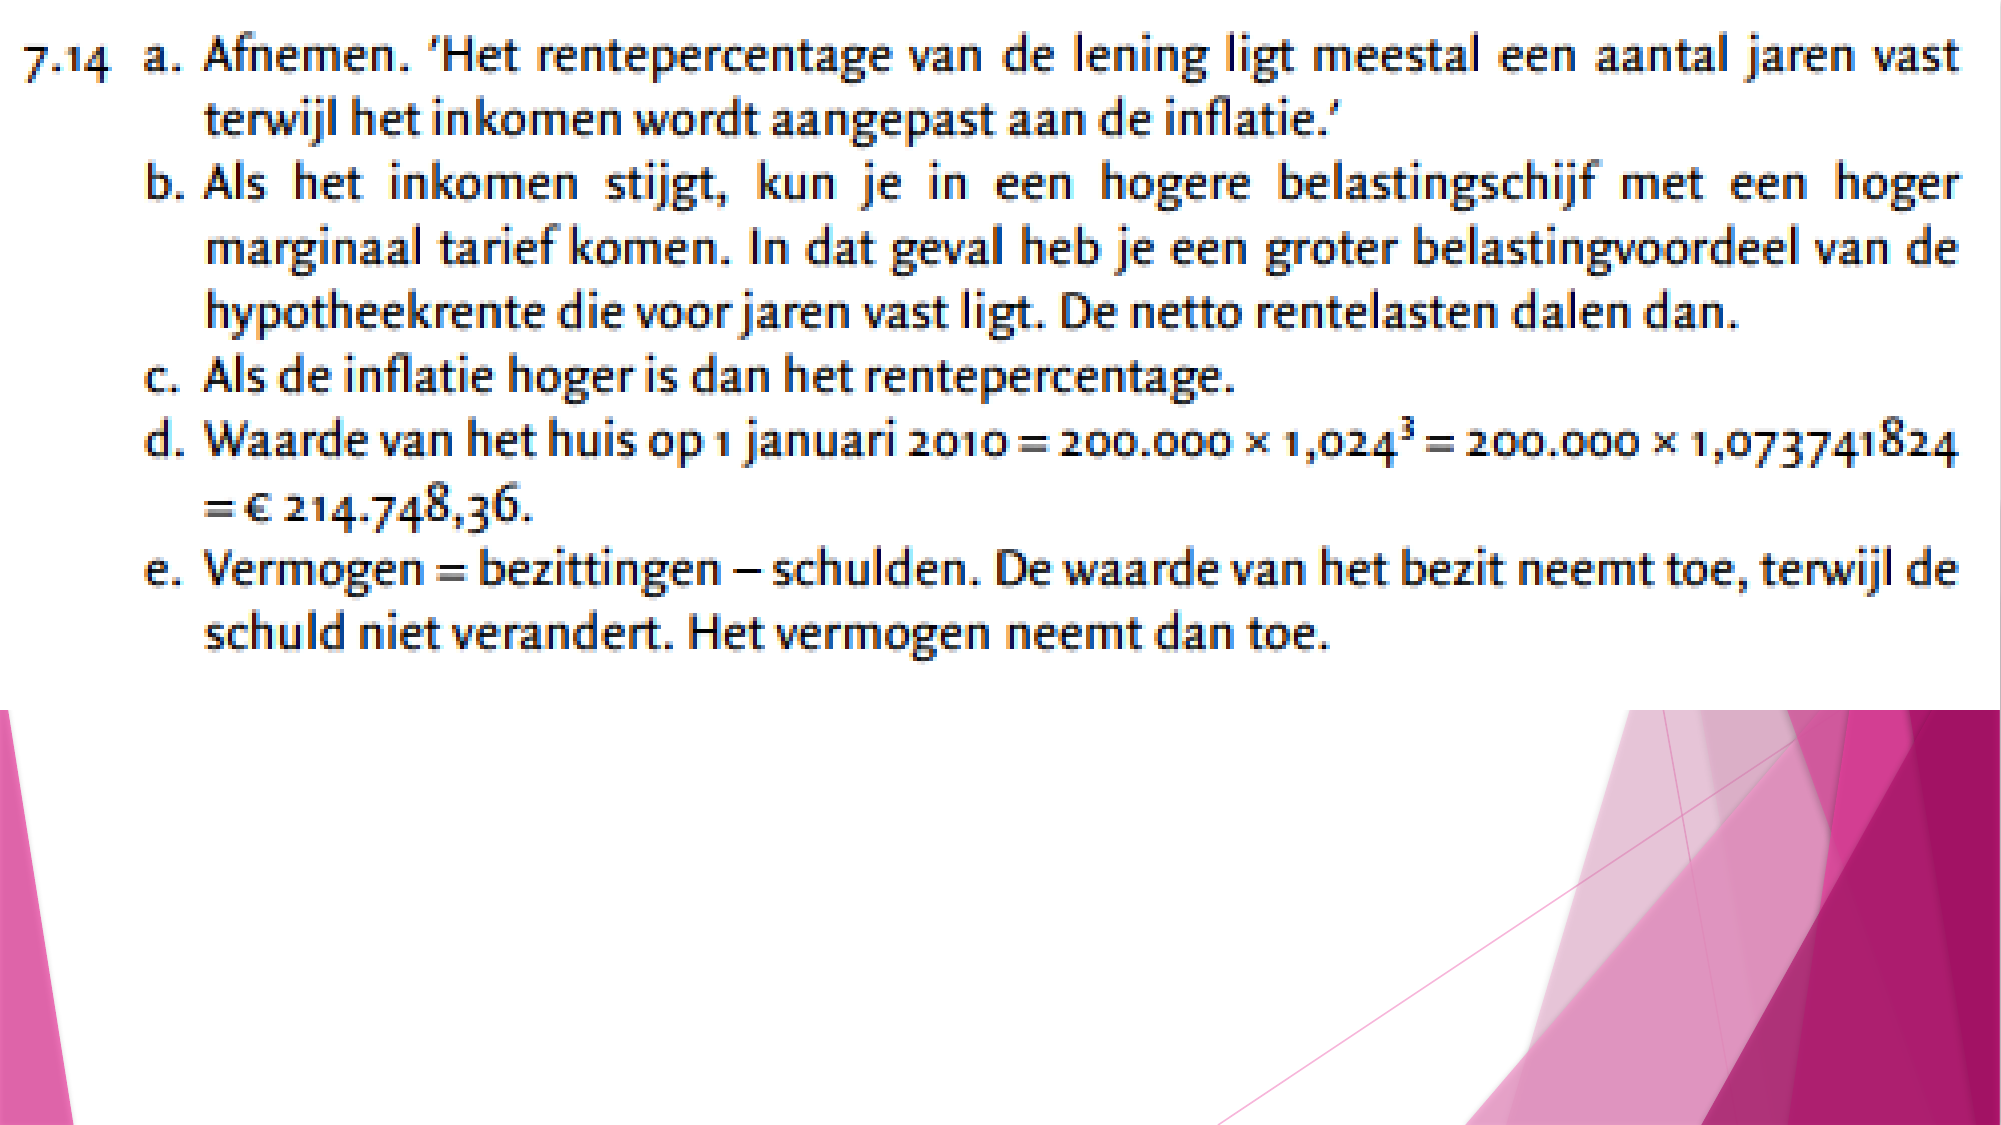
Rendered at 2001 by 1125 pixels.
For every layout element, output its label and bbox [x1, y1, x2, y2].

picture [0, 0, 2000, 710]
